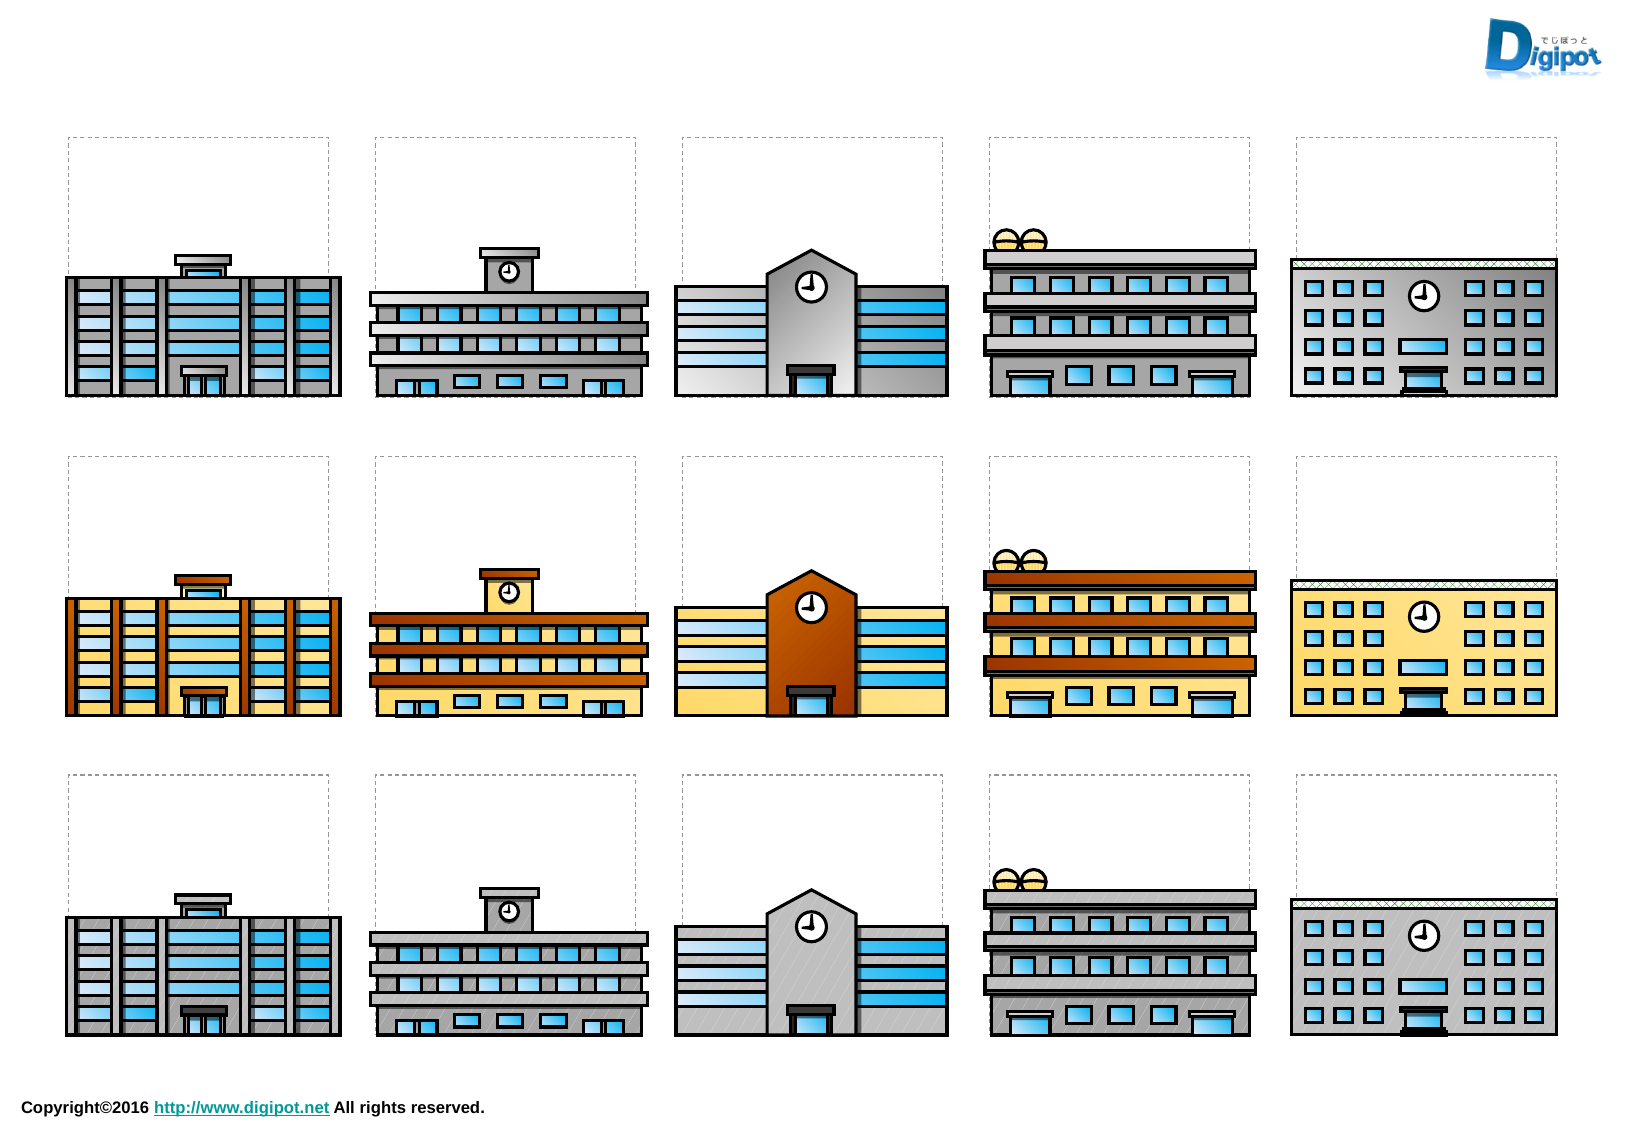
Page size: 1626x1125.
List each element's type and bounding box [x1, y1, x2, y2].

text_box [984, 229, 1257, 396]
text_box [66, 255, 341, 396]
text_box [984, 550, 1257, 717]
text_box [1291, 580, 1557, 717]
text_box [1291, 899, 1557, 1036]
text_box [675, 570, 948, 717]
text_box [370, 887, 649, 1036]
text_box [675, 249, 948, 396]
text_box [370, 248, 649, 396]
text_box [66, 575, 341, 717]
text_box [1291, 259, 1557, 396]
picture [1485, 18, 1602, 82]
text_box [675, 889, 948, 1036]
text_box [984, 869, 1257, 1036]
text_box [370, 568, 649, 717]
text_box [66, 894, 341, 1036]
